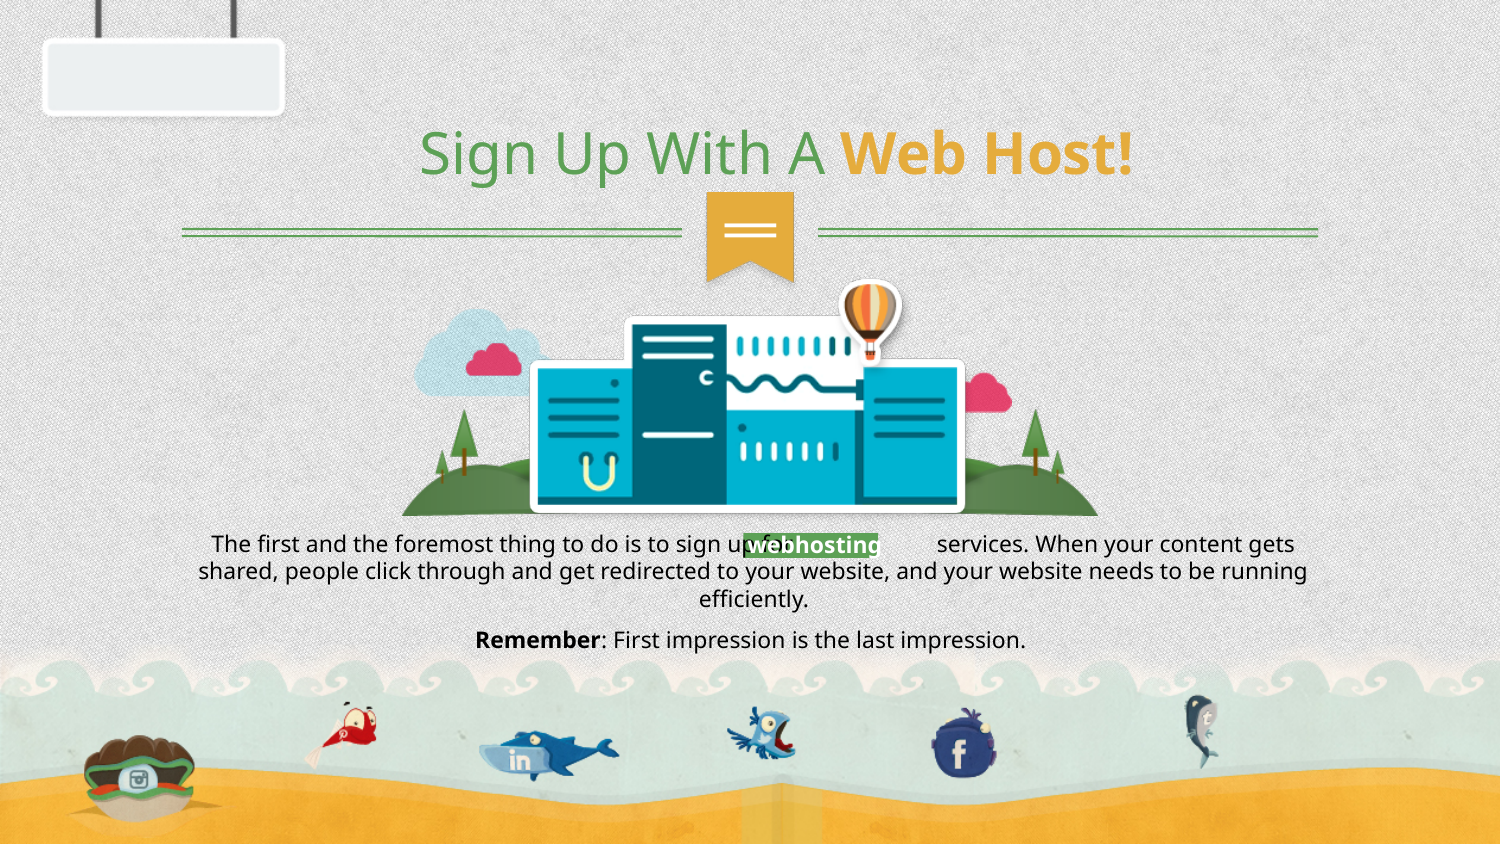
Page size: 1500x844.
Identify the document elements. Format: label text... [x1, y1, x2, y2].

picture [0, 0, 1500, 844]
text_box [181, 192, 1319, 294]
text_box Sign Up With A Web Host! [404, 109, 1313, 191]
text_box The first and the foremost thing to do is to sign up for services. When your content gets shared, people click through and get redirected to your website, and your website needs to be running efficiently. Remember: First impression is the last impression. [172, 521, 1336, 661]
text_box webhosting [732, 530, 912, 565]
